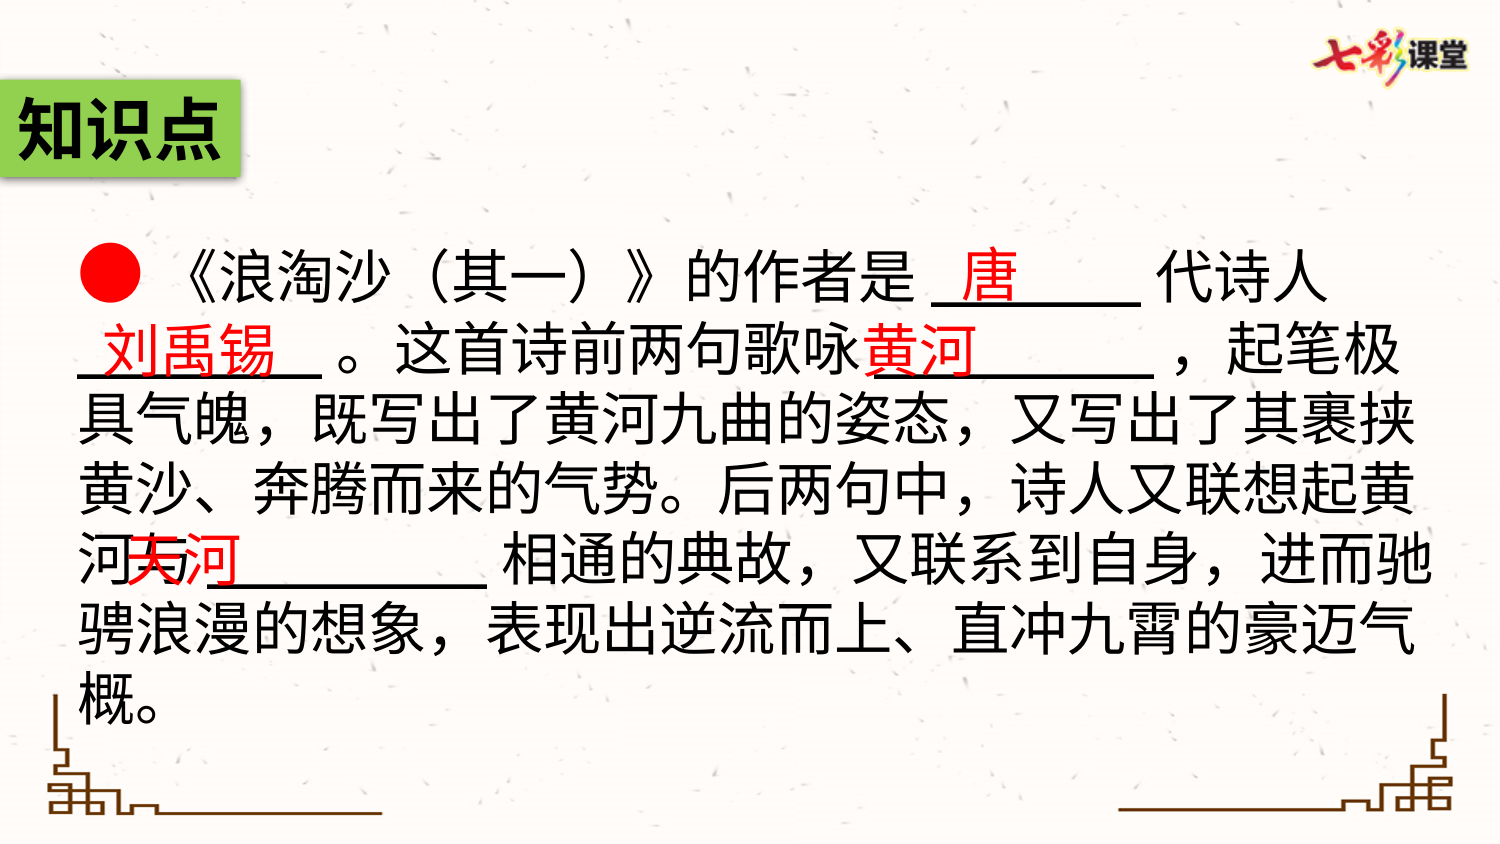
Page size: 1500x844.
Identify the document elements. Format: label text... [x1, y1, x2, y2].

picture [0, 0, 1500, 844]
text_box 知识点 [0, 79, 241, 177]
text_box 天河 [110, 515, 289, 601]
text_box 刘禹锡 [87, 306, 306, 392]
text_box ●《浪淘沙（其一）》的作者是______代诗人_______。这首诗前两句歌咏________，起笔极具气魄，既写出了黄河九曲的姿态，又写出了其裹挟黄沙、奔腾而来的气势。后两句中，诗人又联想起黄河与________相通的典故，又联系到自身，进而驰骋浪漫的想象，表现出逆流而上、直冲九霄的豪迈气概。 [62, 224, 1460, 740]
text_box 唐 [946, 230, 1035, 316]
text_box 黄河 [846, 306, 993, 392]
